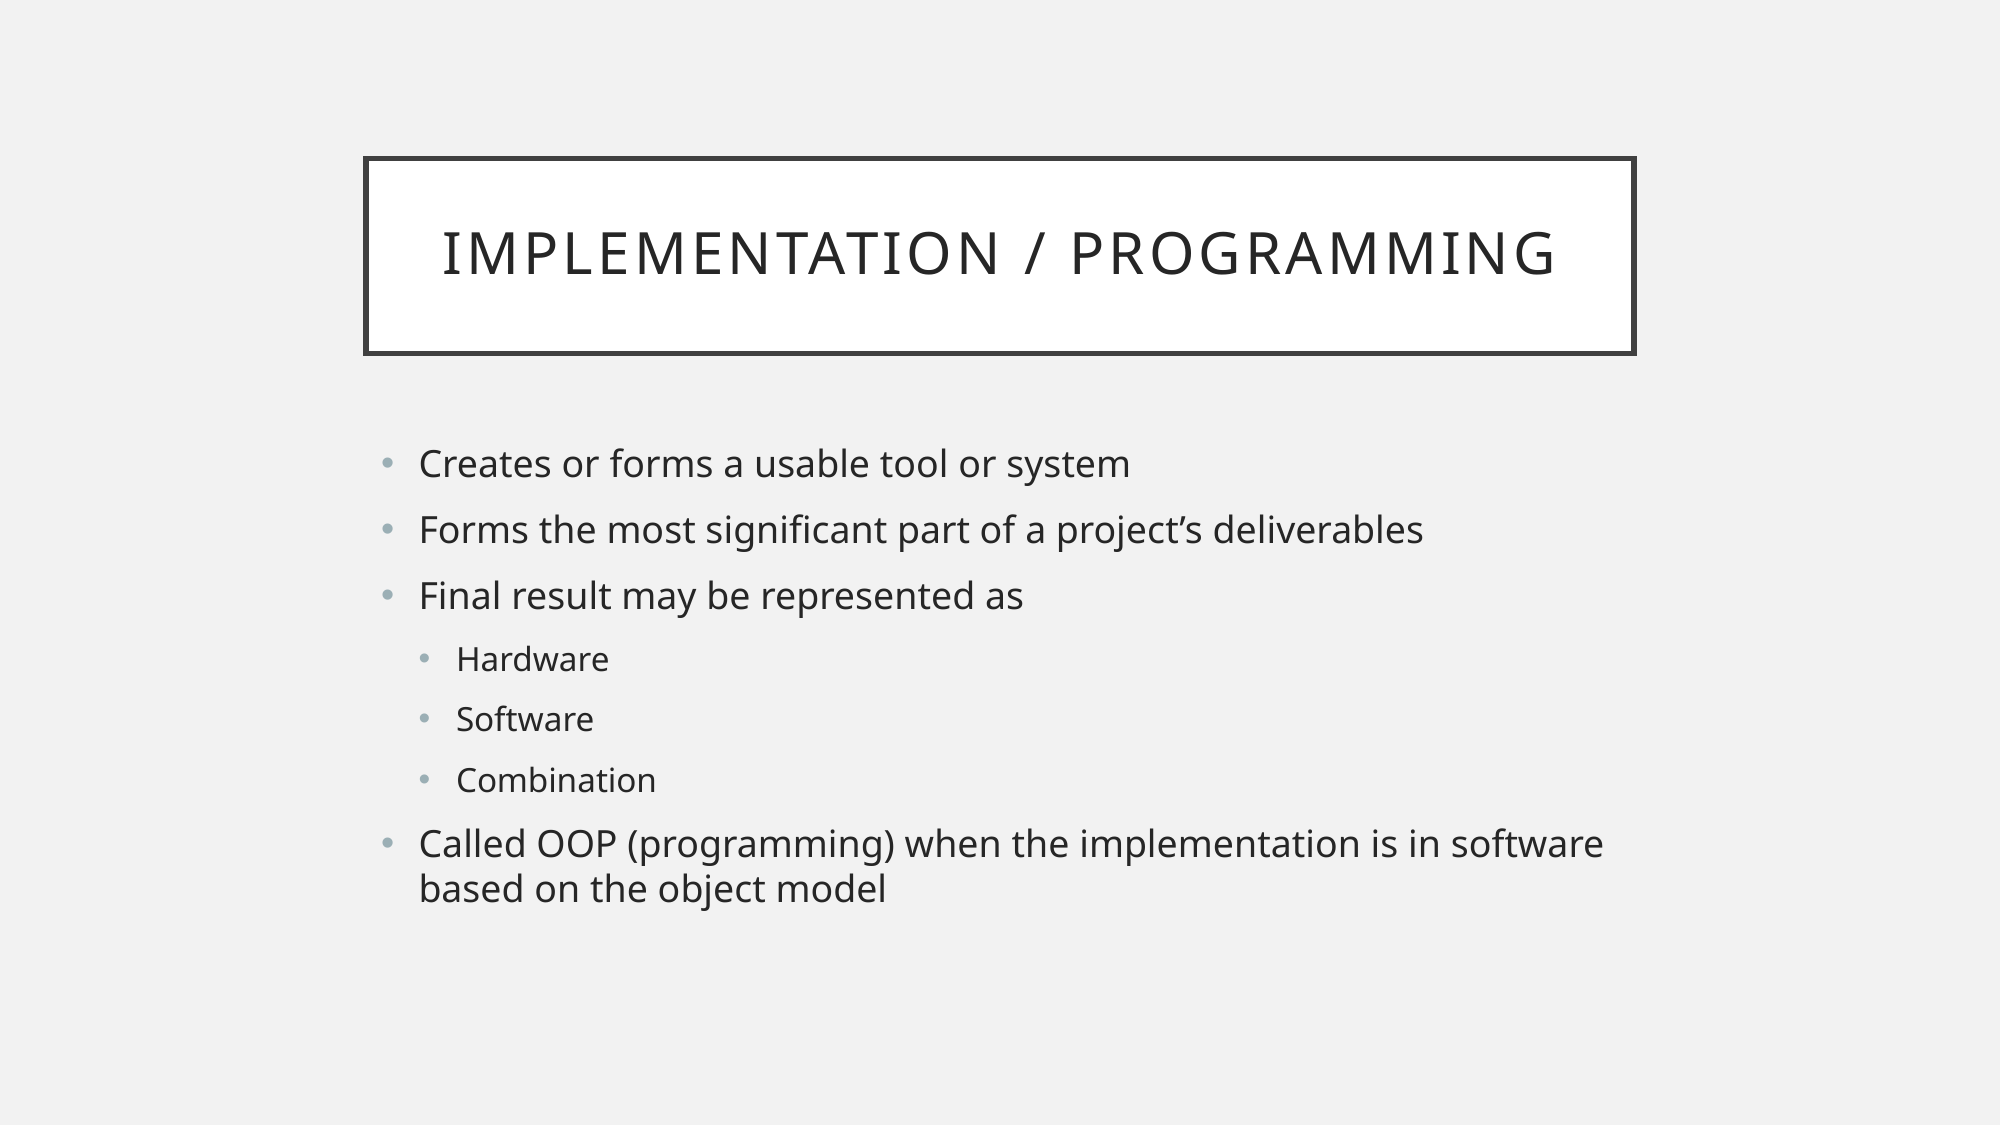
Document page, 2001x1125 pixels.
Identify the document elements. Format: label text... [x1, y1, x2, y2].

list Creates or forms a usable tool or system Forms the most significant part of a project’s deliverables Final result may be represented as Hardware Software Combination Called OOP (programming) when the implementation is in software based on the object model [366, 432, 1634, 942]
title Implementation / Programming [363, 156, 1637, 356]
